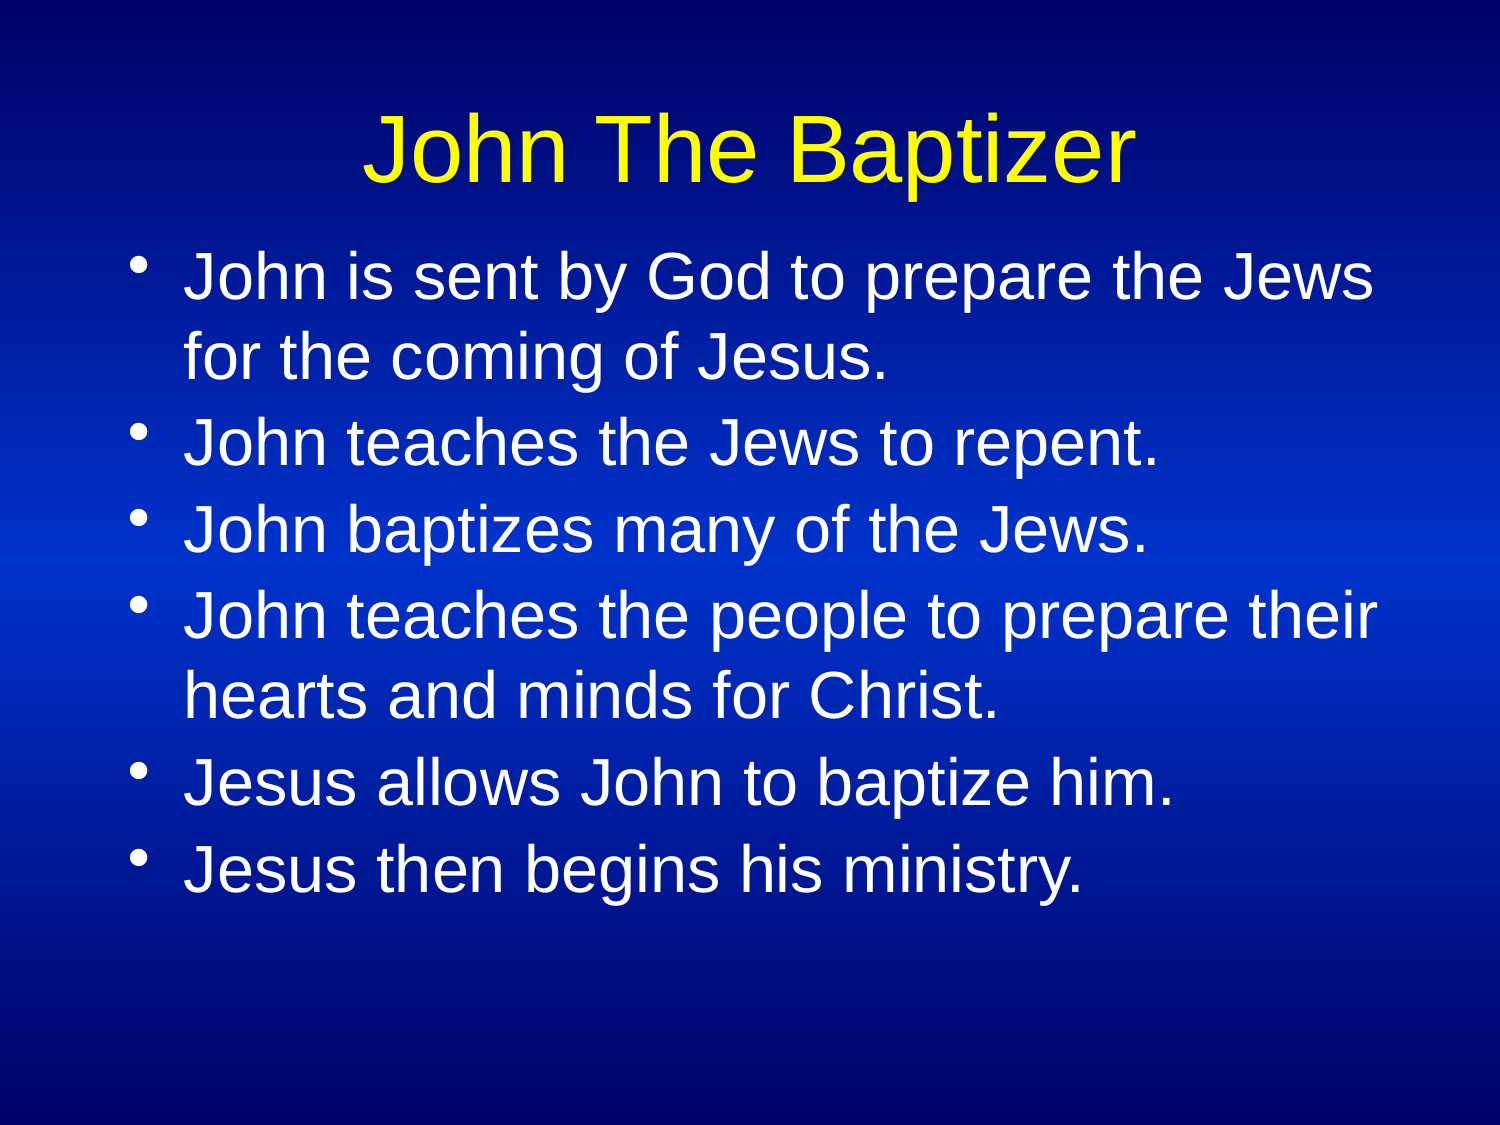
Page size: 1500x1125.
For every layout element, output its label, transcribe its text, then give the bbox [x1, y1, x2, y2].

title John The Baptizer [37, 50, 1463, 238]
list John is sent by God to prepare the Jews for the coming of Jesus. John teaches the Jews to repent. John baptizes many of the Jews. John teaches the people to prepare their hearts and minds for Christ. Jesus allows John to baptize him. Jesus then begins his ministry. [112, 224, 1438, 1088]
